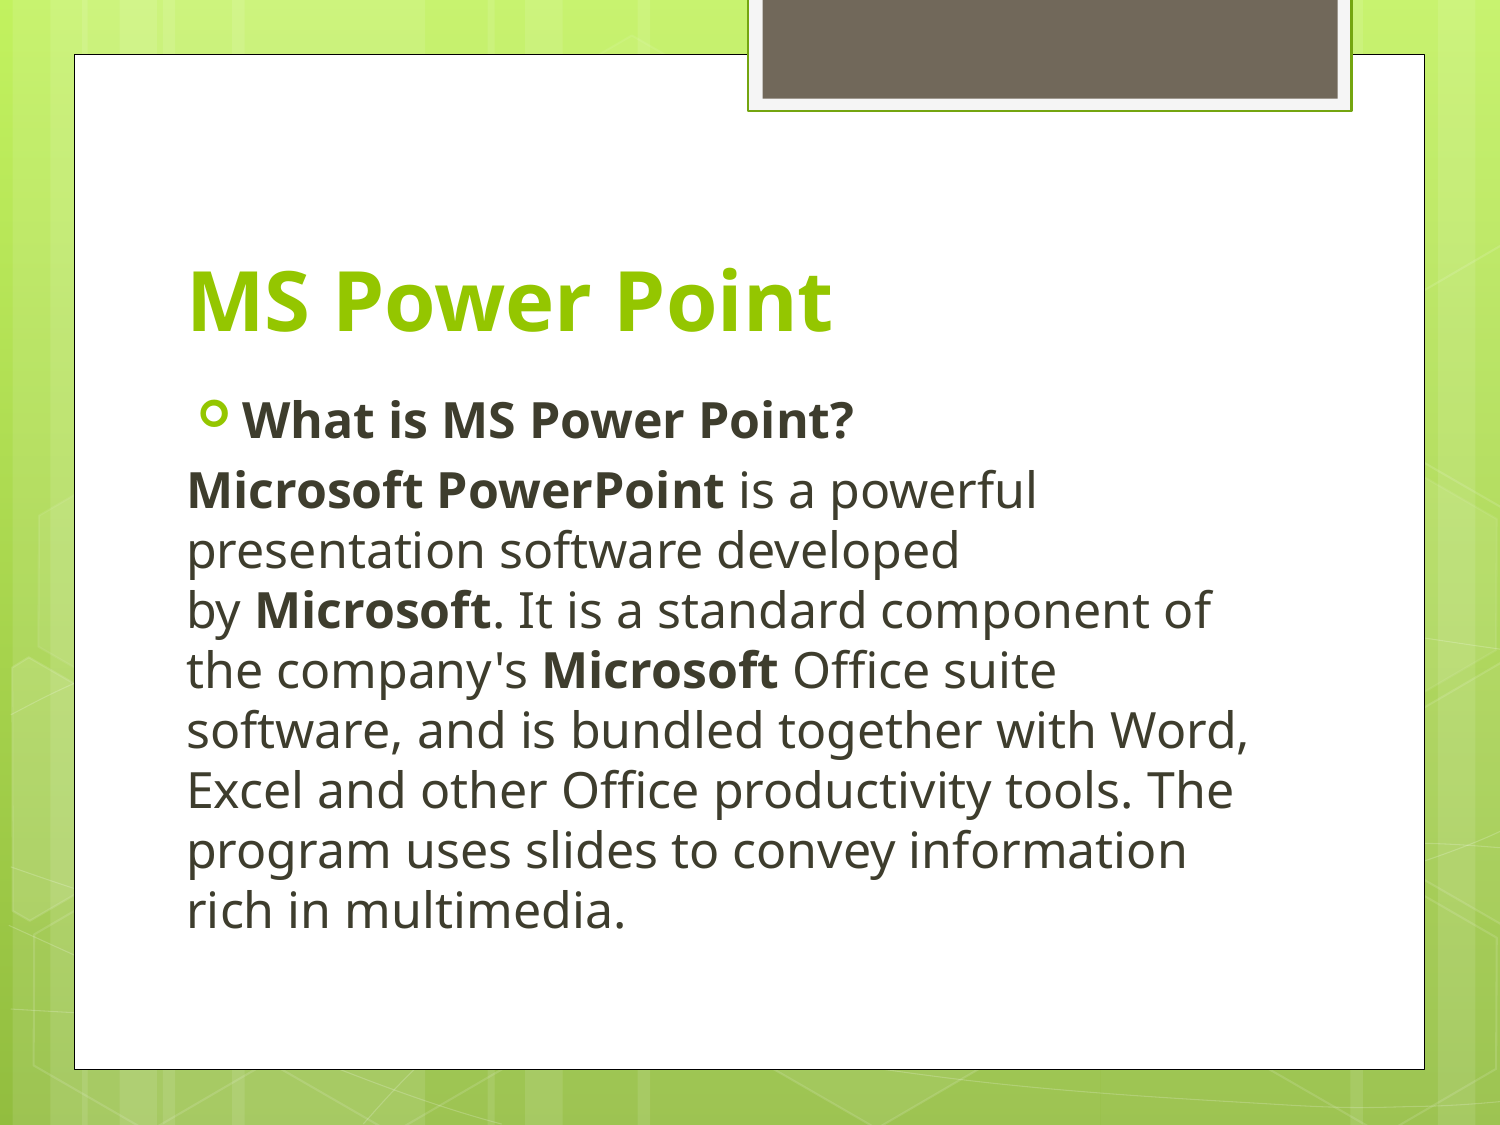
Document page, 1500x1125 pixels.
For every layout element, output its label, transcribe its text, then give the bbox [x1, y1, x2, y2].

title MS Power Point [171, 168, 1324, 357]
list What is MS Power Point? Microsoft PowerPoint is a powerful presentation software developed by Microsoft. It is a standard component of the company's Microsoft Office suite software, and is bundled together with Word, Excel and other Office productivity tools. The program uses slides to convey information rich in multimedia. [171, 381, 1283, 957]
